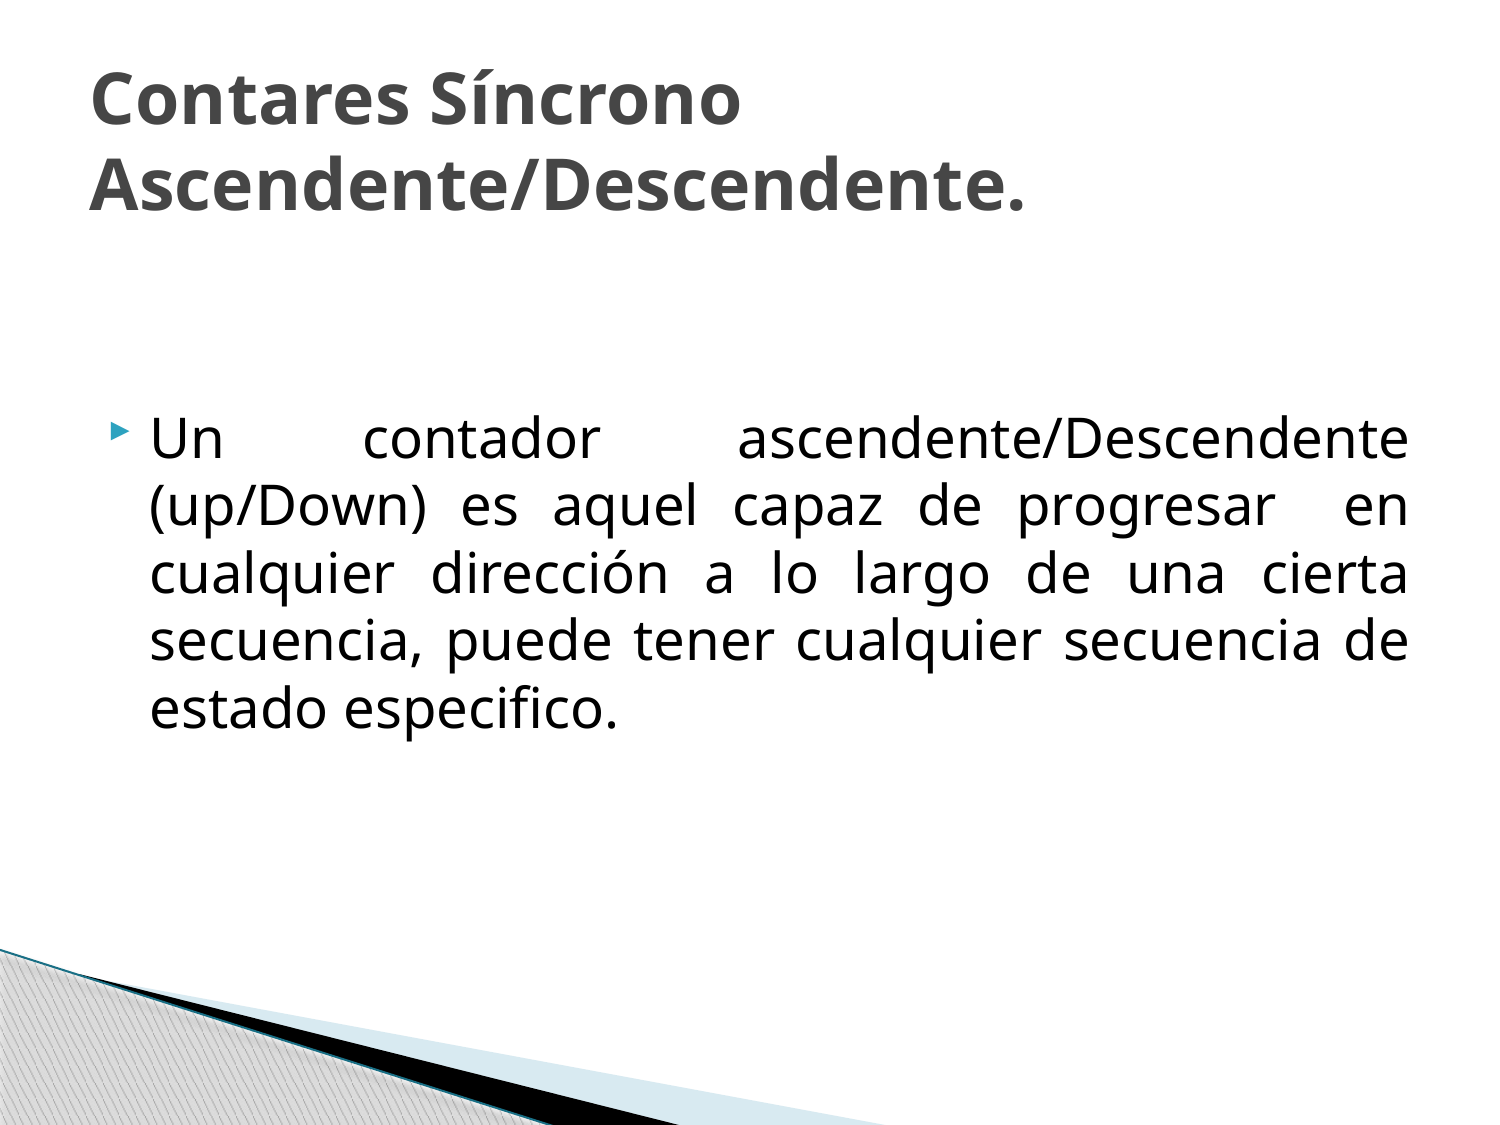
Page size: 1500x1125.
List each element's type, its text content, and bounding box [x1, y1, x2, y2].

list Un contador ascendente/Descendente (up/Down) es aquel capaz de progresar en cualquier dirección a lo largo de una cierta secuencia, puede tener cualquier secuencia de estado especifico. [75, 243, 1425, 986]
title Contares Síncrono Ascendente/Descendente. [75, 45, 1425, 233]
